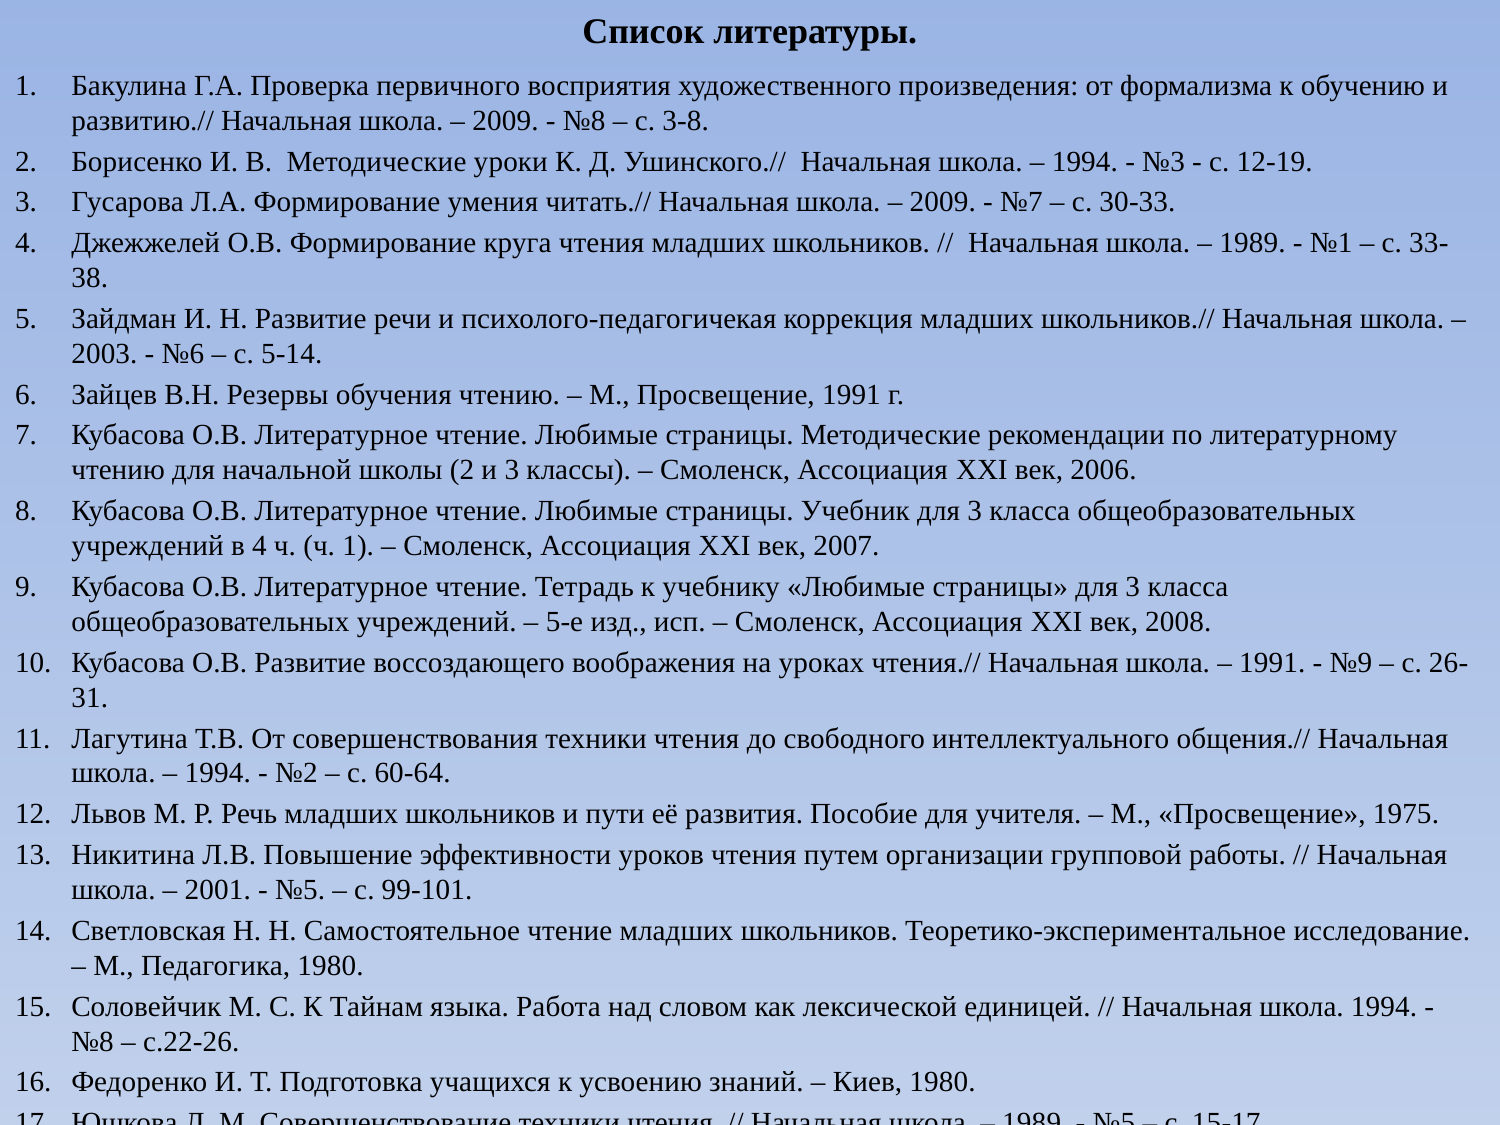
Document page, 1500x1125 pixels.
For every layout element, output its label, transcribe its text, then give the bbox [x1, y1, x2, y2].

title Список литературы. [75, 0, 1425, 58]
list Бакулина Г.А. Проверка первичного восприятия художественного произведения: от формализма к обучению и развитию.// Начальная школа. – 2009. - №8 – с. 3-8. Борисенко И. В. Методические уроки К. Д. Ушинского.// Начальная школа. – 1994. - №3 - с. 12-19. Гусарова Л.А. Формирование умения читать.// Начальная школа. – 2009. - №7 – с. 30-33. Джежжелей О.В. Формирование круга чтения младших школьников. // Начальная школа. – 1989. - №1 – с. 33-38. Зайдман И. Н. Развитие речи и психолого-педагогичекая коррекция младших школьников.// Начальная школа. – 2003. - №6 – с. 5-14. Зайцев В.Н. Резервы обучения чтению. – М., Просвещение, 1991 г. Кубасова О.В. Литературное чтение. Любимые страницы. Методические рекомендации по литературному чтению для начальной школы (2 и 3 классы). – Смоленск, Ассоциация XXI век, 2006. Кубасова О.В. Литературное чтение. Любимые страницы. Учебник для 3 класса общеобразовательных учреждений в 4 ч. (ч. 1). – Смоленск, Ассоциация XXI век, 2007. Кубасова О.В. Литературное чтение. Тетрадь к учебнику «Любимые страницы» для 3 класса общеобразовательных учреждений. – 5-е изд., исп. – Смоленск, Ассоциация XXI век, 2008. Кубасова О.В. Развитие воссоздающего воображения на уроках чтения.// Начальная школа. – 1991. - №9 – с. 26-31. Лагутина Т.В. От совершенствования техники чтения до свободного интеллектуального общения.// Начальная школа. – 1994. - №2 – с. 60-64. Львов М. Р. Речь младших школьников и пути её развития. Пособие для учителя. – М., «Просвещение», 1975. Никитина Л.В. Повышение эффективности уроков чтения путем организации групповой работы. // Начальная школа. – 2001. - №5. – с. 99-101. Светловская Н. Н. Самостоятельное чтение младших школьников. Теоретико-экспериментальное исследование. – М., Педагогика, 1980. Соловейчик М. С. К Тайнам языка. Работа над словом как лексической единицей. // Начальная школа. 1994. - №8 – с.22-26. Федоренко И. Т. Подготовка учащихся к усвоению знаний. – Киев, 1980. Юшкова Л. М. Совершенствование техники чтения. // Начальная школа. – 1989. - №5 – с. 15-17. [0, 58, 1500, 1125]
